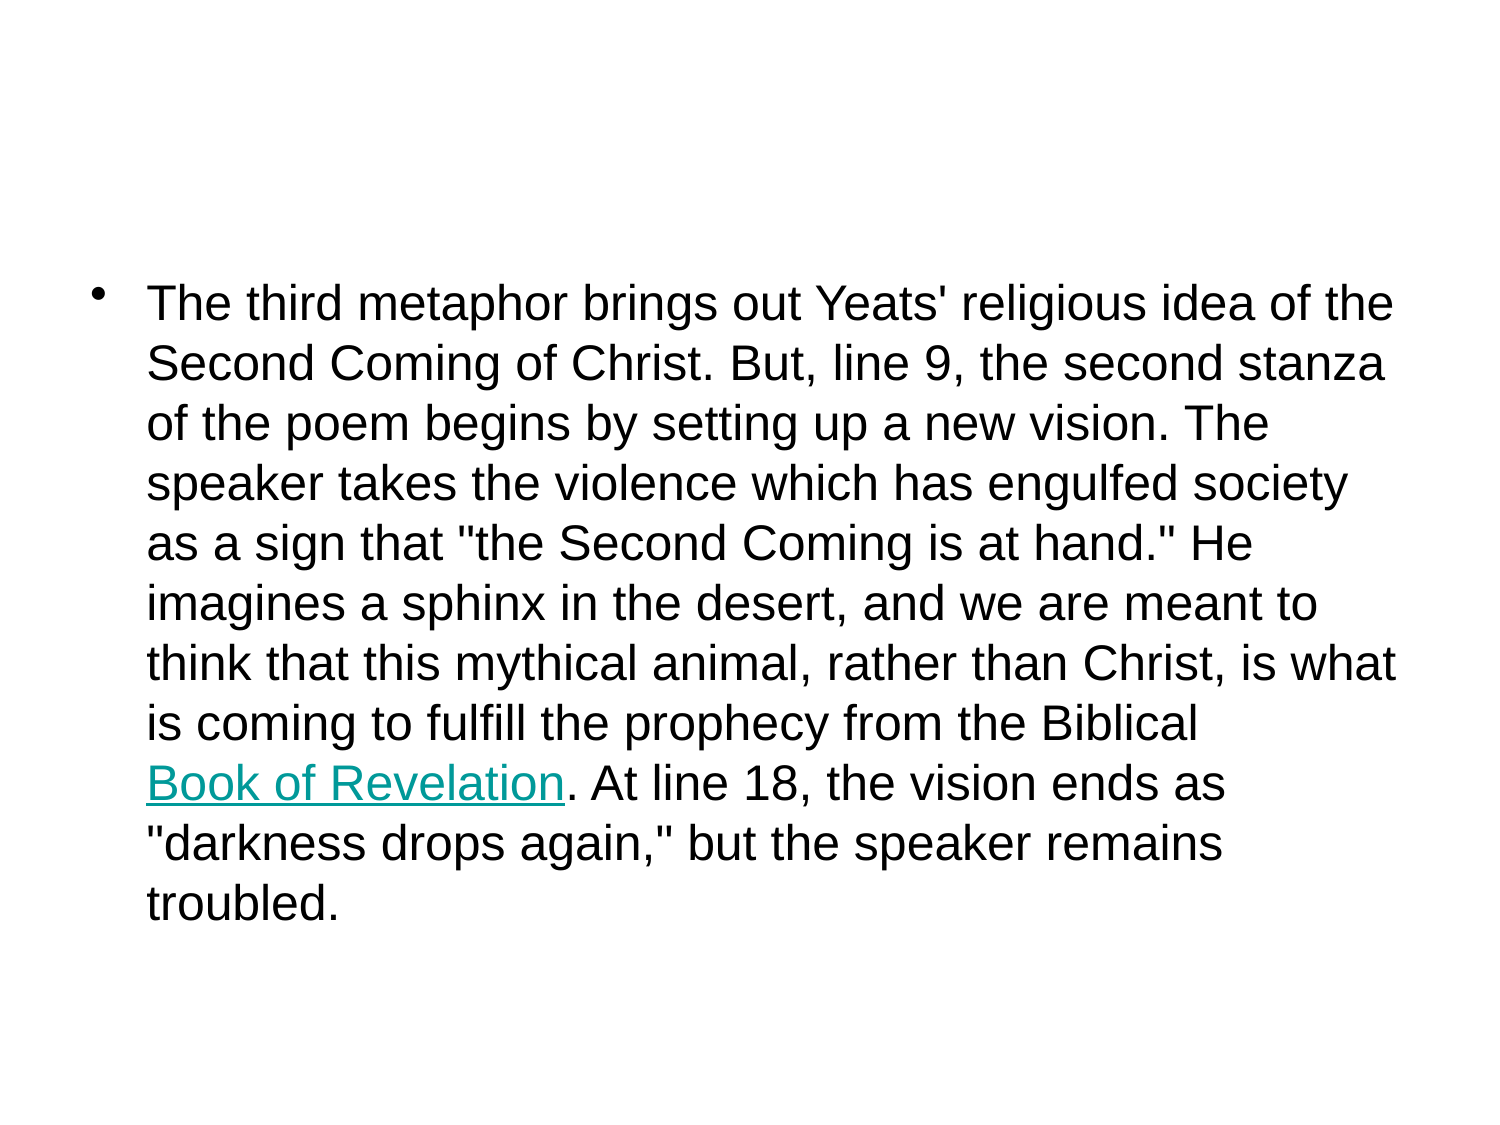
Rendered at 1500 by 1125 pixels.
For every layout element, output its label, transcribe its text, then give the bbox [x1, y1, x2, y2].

list The third metaphor brings out Yeats' religious idea of the Second Coming of Christ. But, line 9, the second stanza of the poem begins by setting up a new vision. The speaker takes the violence which has engulfed society as a sign that "the Second Coming is at hand." He imagines a sphinx in the desert, and we are meant to think that this mythical animal, rather than Christ, is what is coming to fulfill the prophecy from the Biblical Book of Revelation. At line 18, the vision ends as "darkness drops again," but the speaker remains troubled. [75, 262, 1425, 1005]
